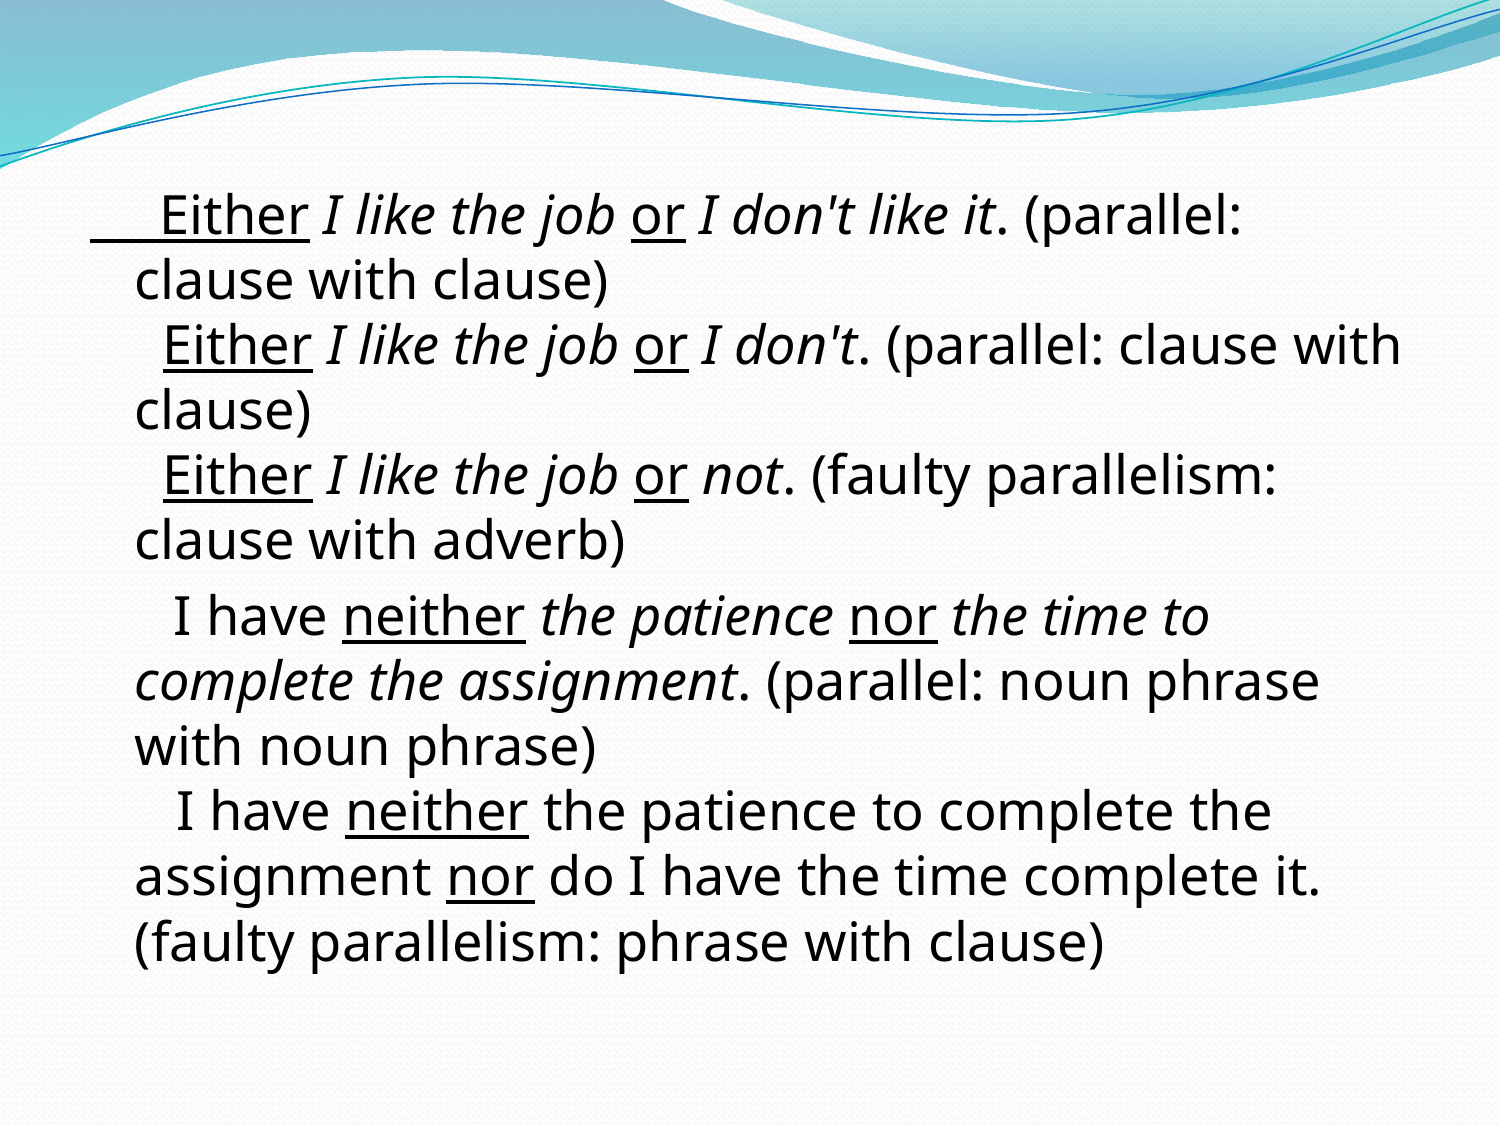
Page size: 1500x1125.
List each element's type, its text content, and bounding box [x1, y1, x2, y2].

list Either I like the job or I don't like it. (parallel: clause with clause) Either I like the job or I don't. (parallel: clause with clause) Either I like the job or not. (faulty parallelism: clause with adverb) I have neither the patience nor the time to complete the assignment. (parallel: noun phrase with noun phrase) I have neither the patience to complete the assignment nor do I have the time complete it. (faulty parallelism: phrase with clause) [75, 172, 1425, 1071]
